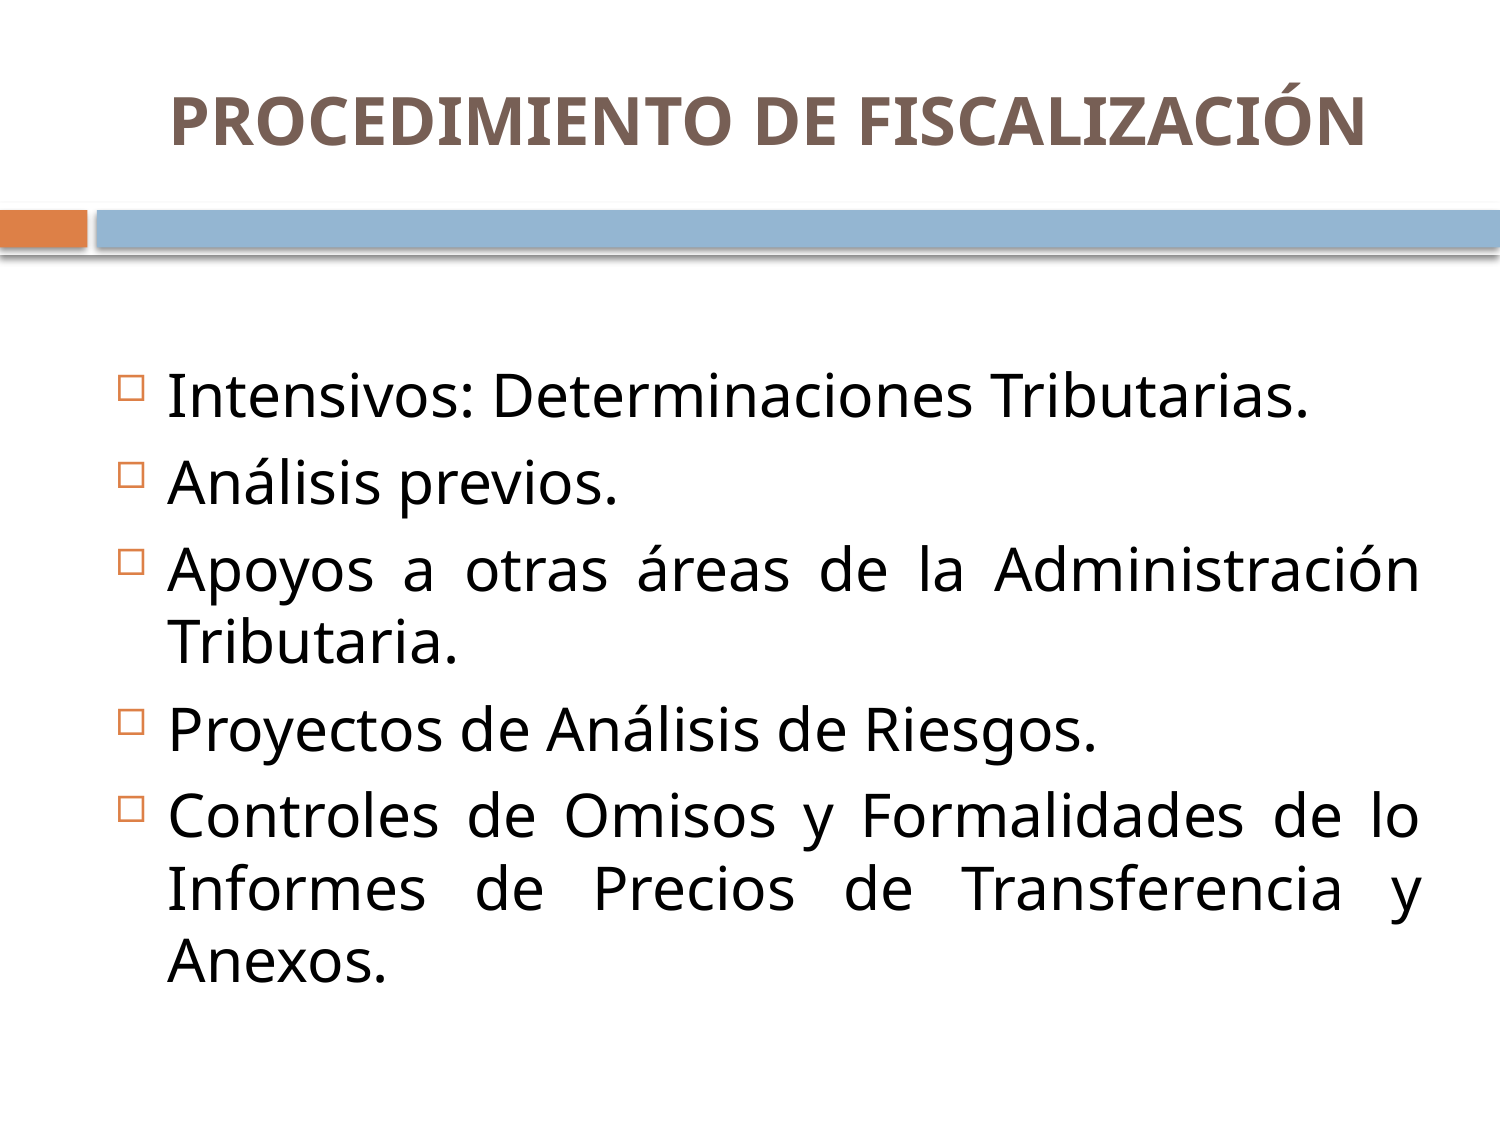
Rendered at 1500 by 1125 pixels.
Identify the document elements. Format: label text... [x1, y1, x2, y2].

list Intensivos: Determinaciones Tributarias. Análisis previos. Apoyos a otras áreas de la Administración Tributaria. Proyectos de Análisis de Riesgos. Controles de Omisos y Formalidades de lo Informes de Precios de Transferencia y Anexos. [100, 262, 1438, 1055]
title PROCEDIMIENTO DE FISCALIZACIÓN [100, 37, 1438, 200]
